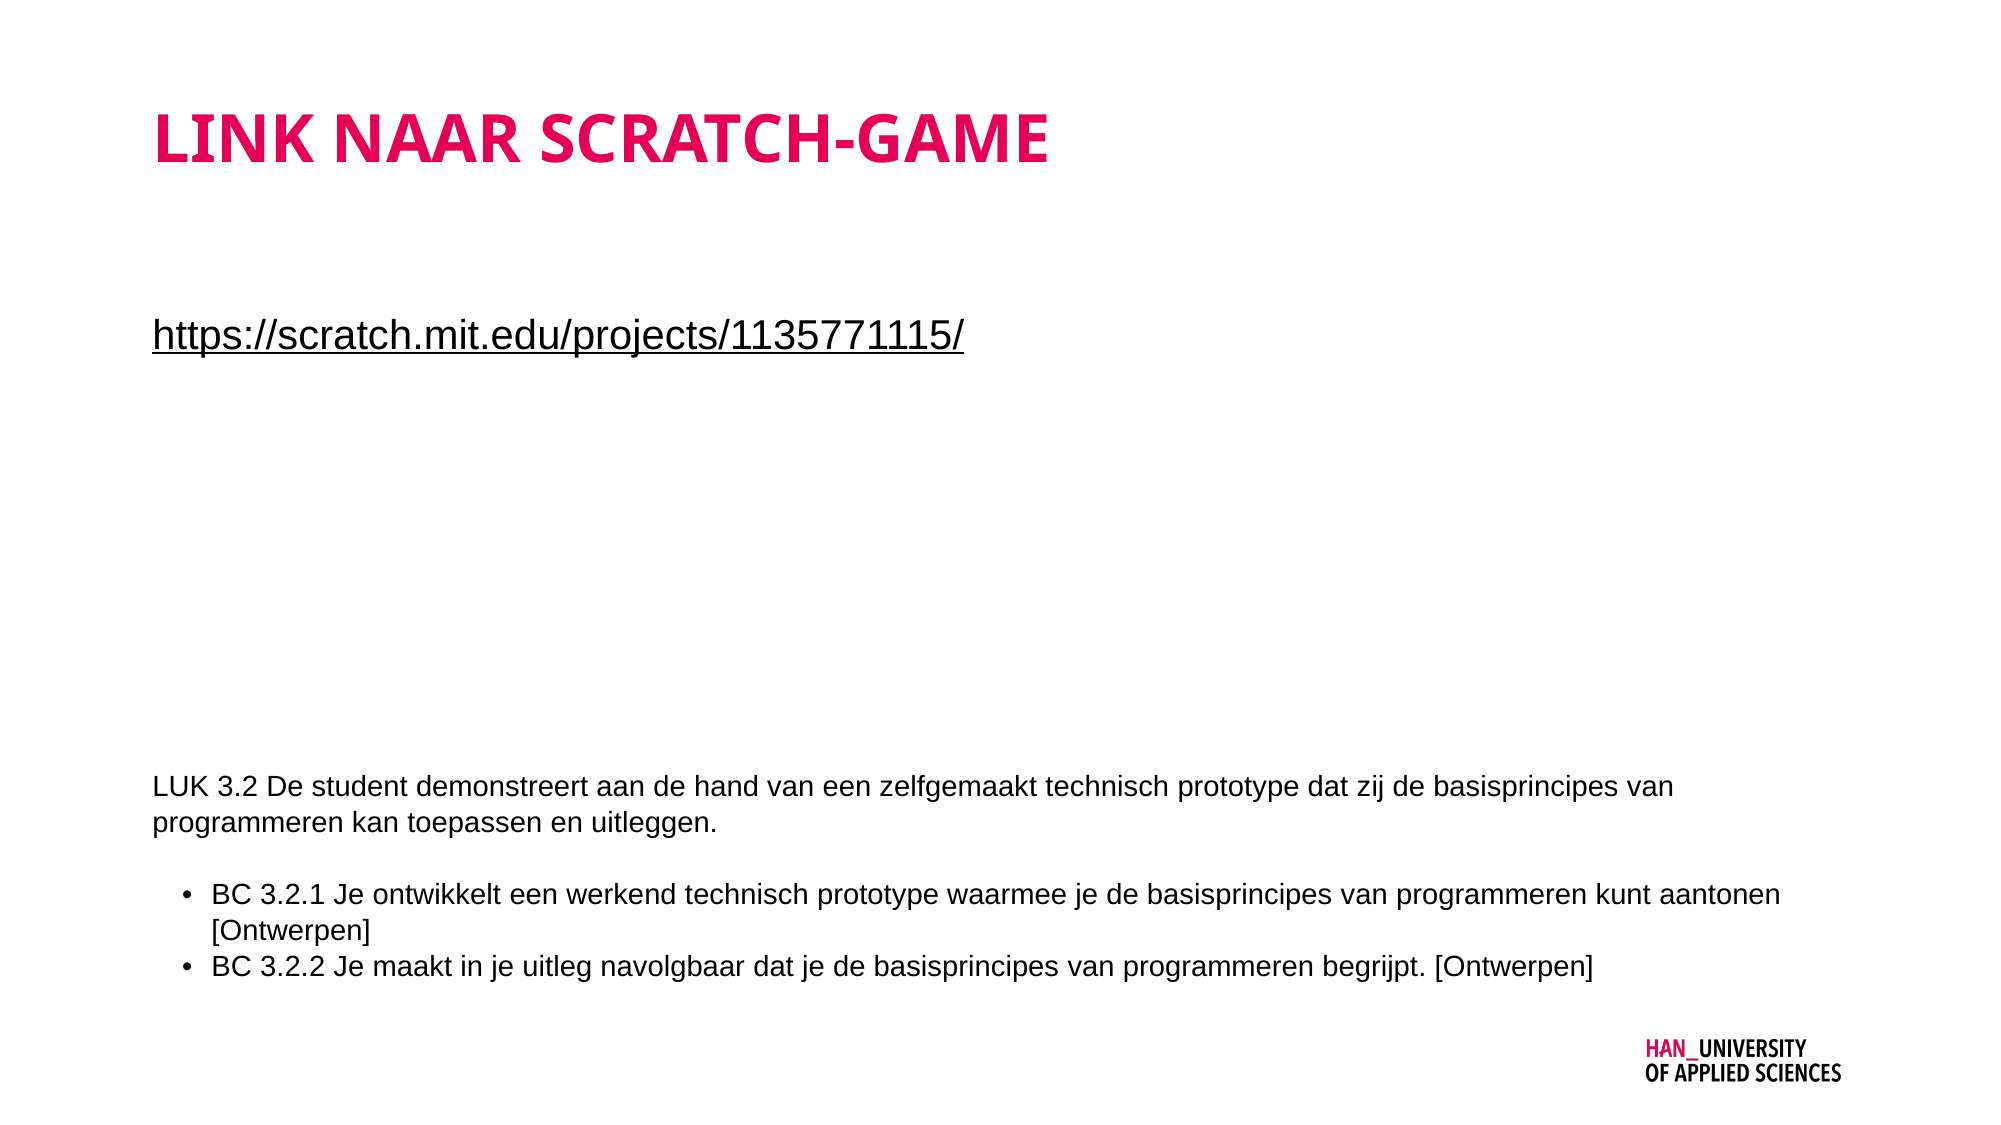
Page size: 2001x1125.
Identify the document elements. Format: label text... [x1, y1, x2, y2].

title Link naar Scratch-game [137, 59, 1863, 278]
picture [1640, 1021, 1864, 1119]
list https://scratch.mit.edu/projects/1135771115/ LUK 3.2 De student demonstreert aan de hand van een zelfgemaakt technisch prototype dat zij de basisprincipes van programmeren kan toepassen en uitleggen. BC 3.2.1 Je ontwikkelt een werkend technisch prototype waarmee je de basisprincipes van programmeren kunt aantonen [Ontwerpen] BC 3.2.2 Je maakt in je uitleg navolgbaar dat je de basisprincipes van programmeren begrijpt. [Ontwerpen] [137, 299, 1863, 1014]
